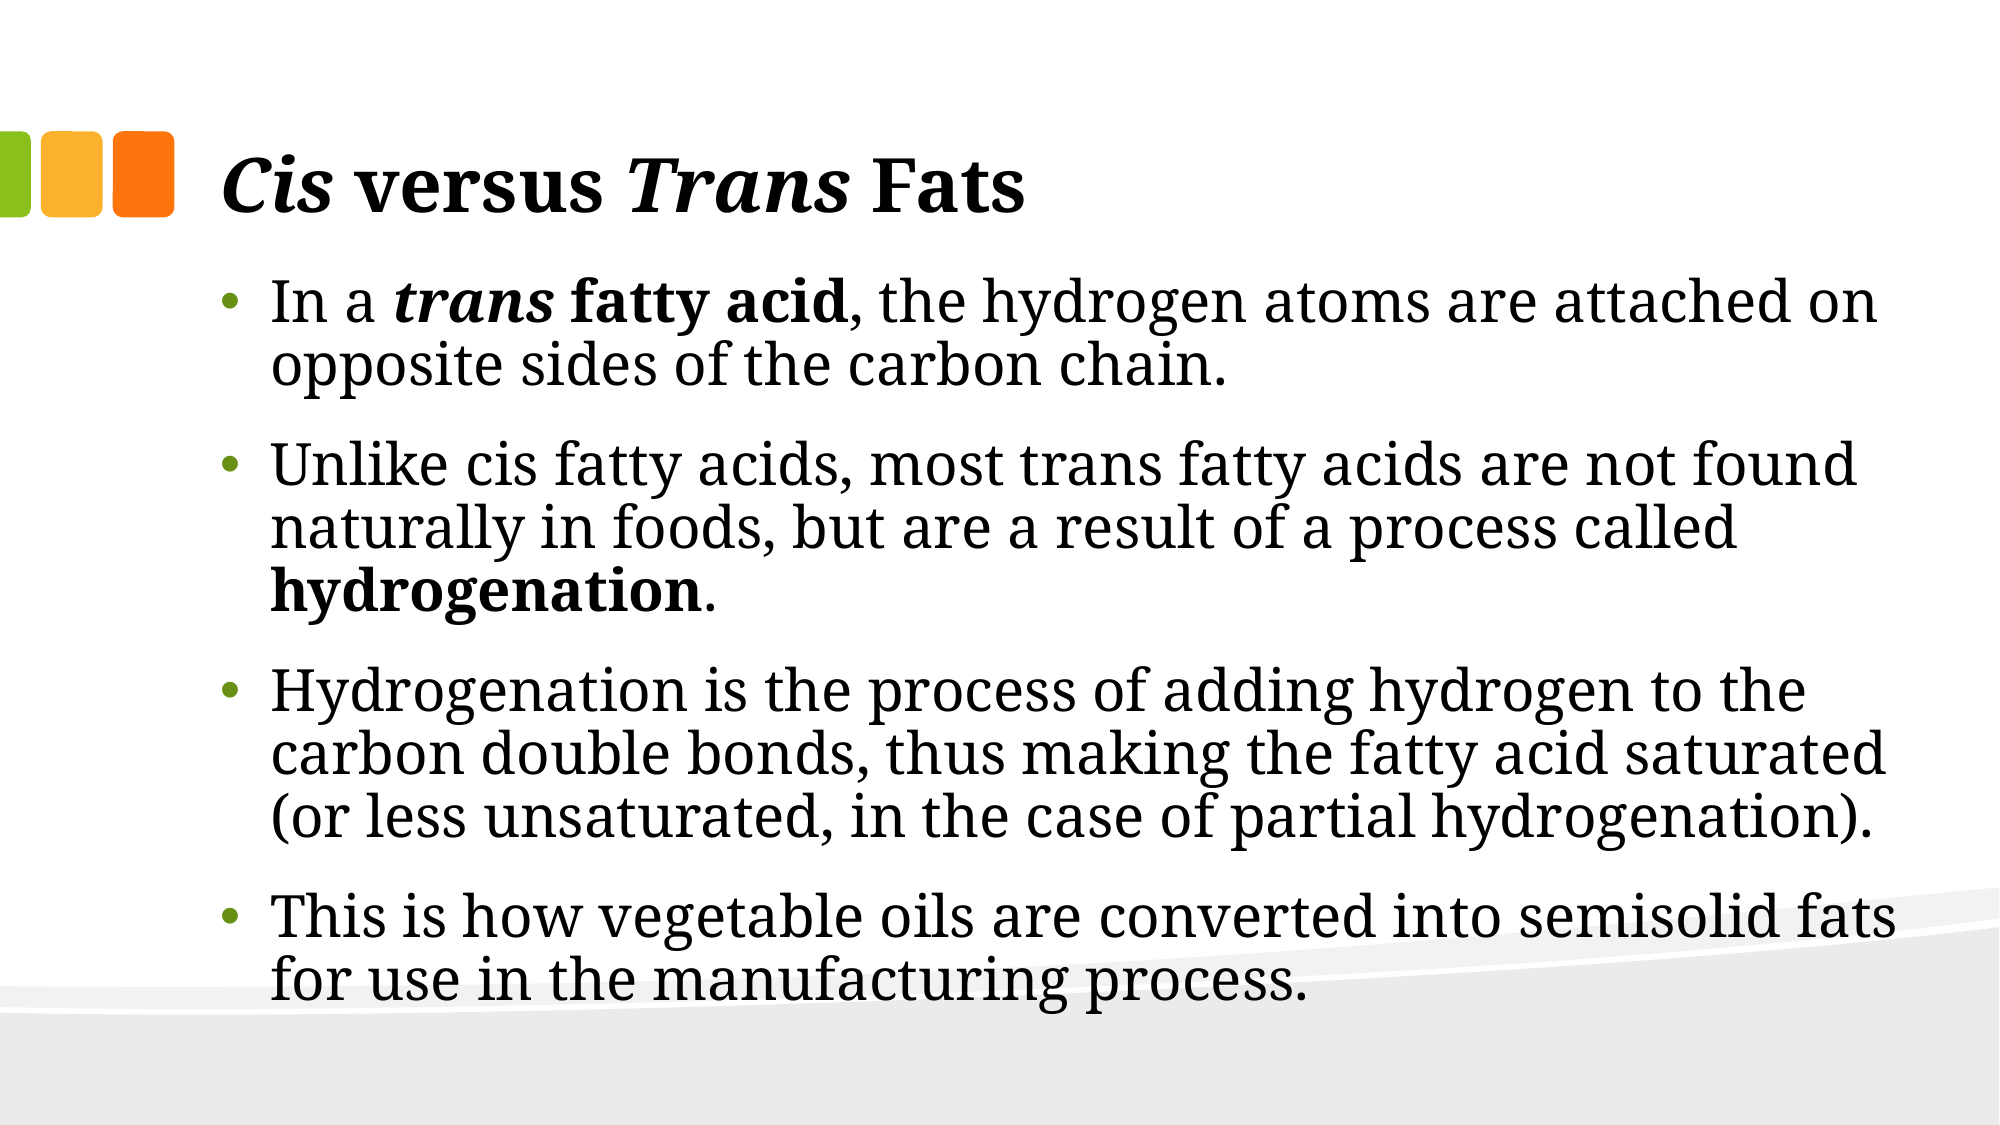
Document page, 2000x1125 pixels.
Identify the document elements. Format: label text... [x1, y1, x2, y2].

list In a trans fatty acid, the hydrogen atoms are attached on opposite sides of the carbon chain. Unlike cis fatty acids, most trans fatty acids are not found naturally in foods, but are a result of a process called hydrogenation. Hydrogenation is the process of adding hydrogen to the carbon double bonds, thus making the fatty acid saturated (or less unsaturated, in the case of partial hydrogenation). This is how vegetable oils are converted into semisolid fats for use in the manufacturing process. [199, 262, 1950, 1075]
title Cis versus Trans Fats [199, 24, 1800, 238]
